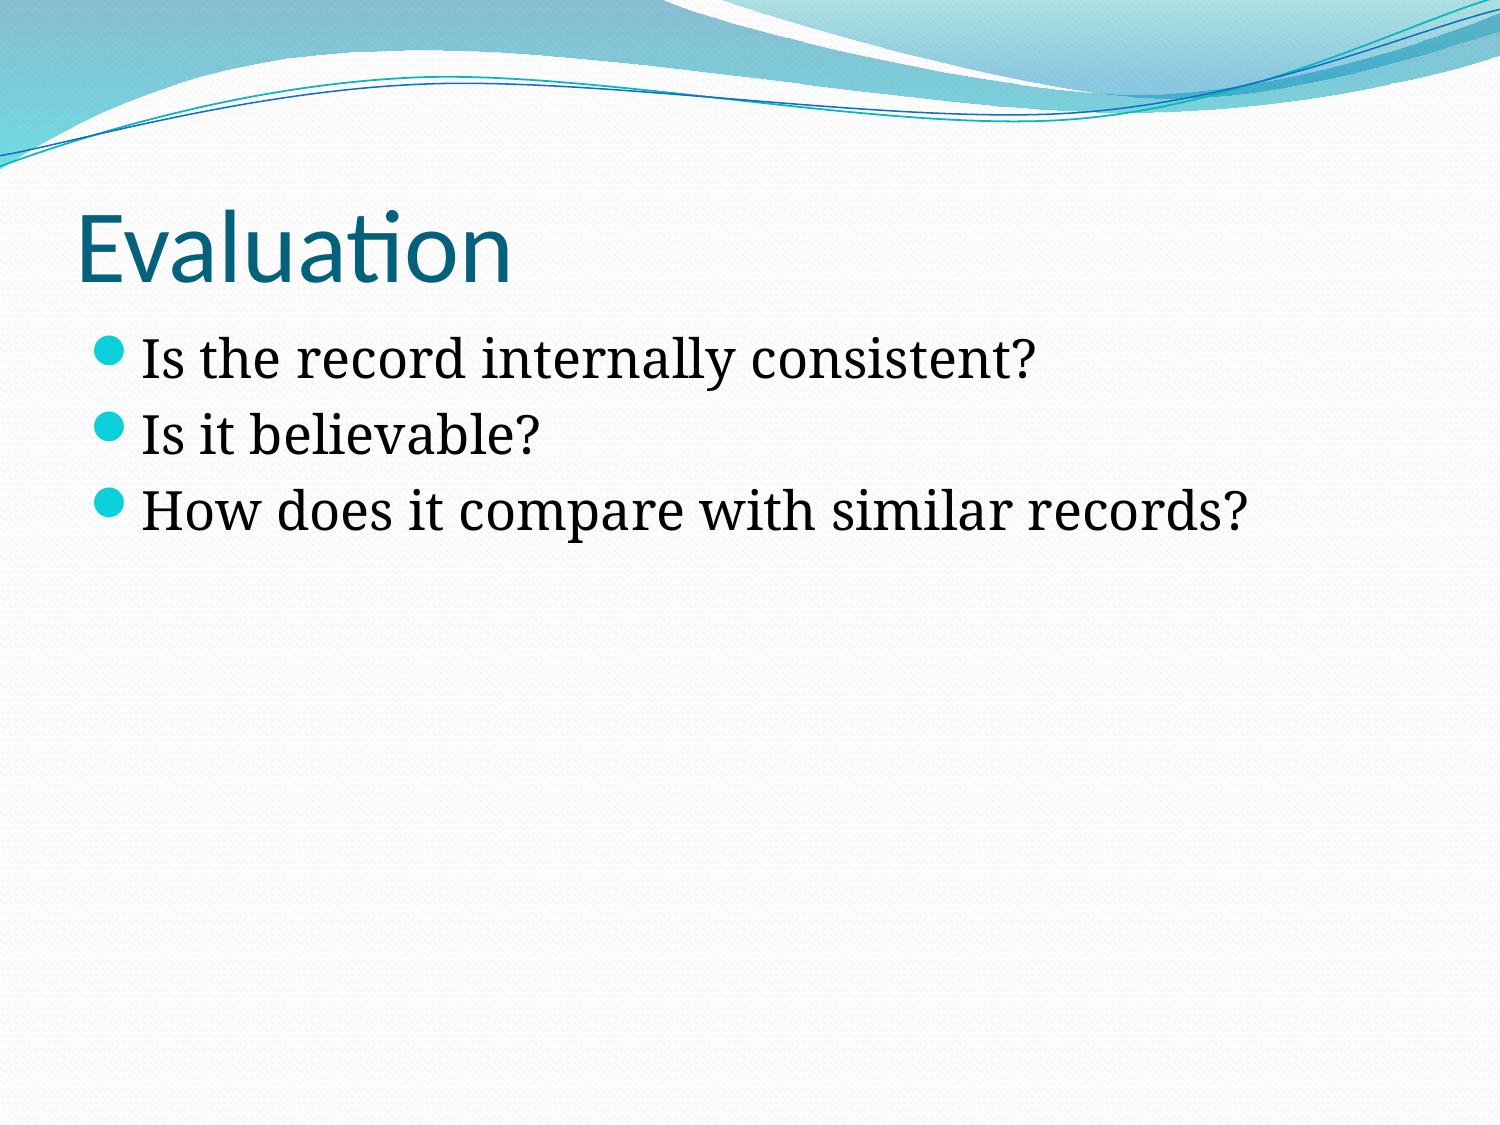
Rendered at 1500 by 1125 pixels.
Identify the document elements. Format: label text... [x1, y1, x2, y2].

title Evaluation [75, 115, 1425, 303]
list Is the record internally consistent? Is it believable? How does it compare with similar records? [75, 317, 1425, 1038]
